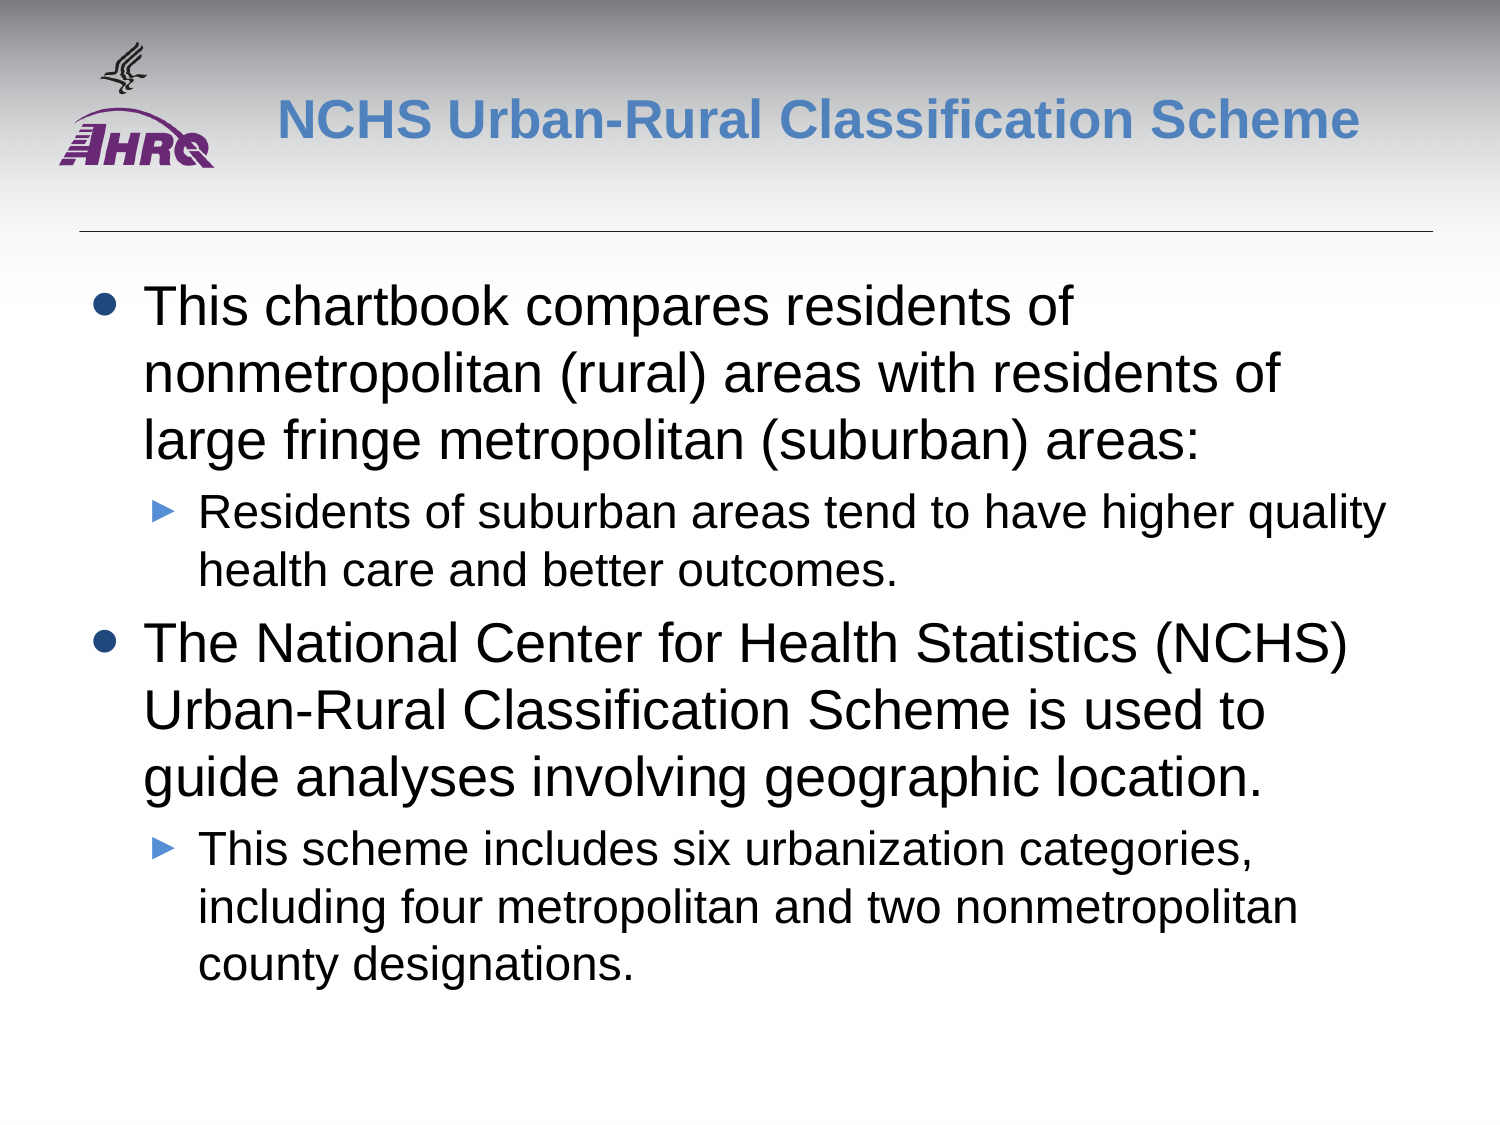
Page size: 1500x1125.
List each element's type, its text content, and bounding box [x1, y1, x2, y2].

list This chartbook compares residents of nonmetropolitan (rural) areas with residents of large fringe metropolitan (suburban) areas: Residents of suburban areas tend to have higher quality health care and better outcomes. The National Center for Health Statistics (NCHS) Urban-Rural Classification Scheme is used to guide analyses involving geographic location. This scheme includes six urbanization categories, including four metropolitan and two nonmetropolitan county designations. [75, 262, 1425, 1005]
title NCHS Urban-Rural Classification Scheme [262, 45, 1425, 188]
picture [0, 0, 1500, 1125]
